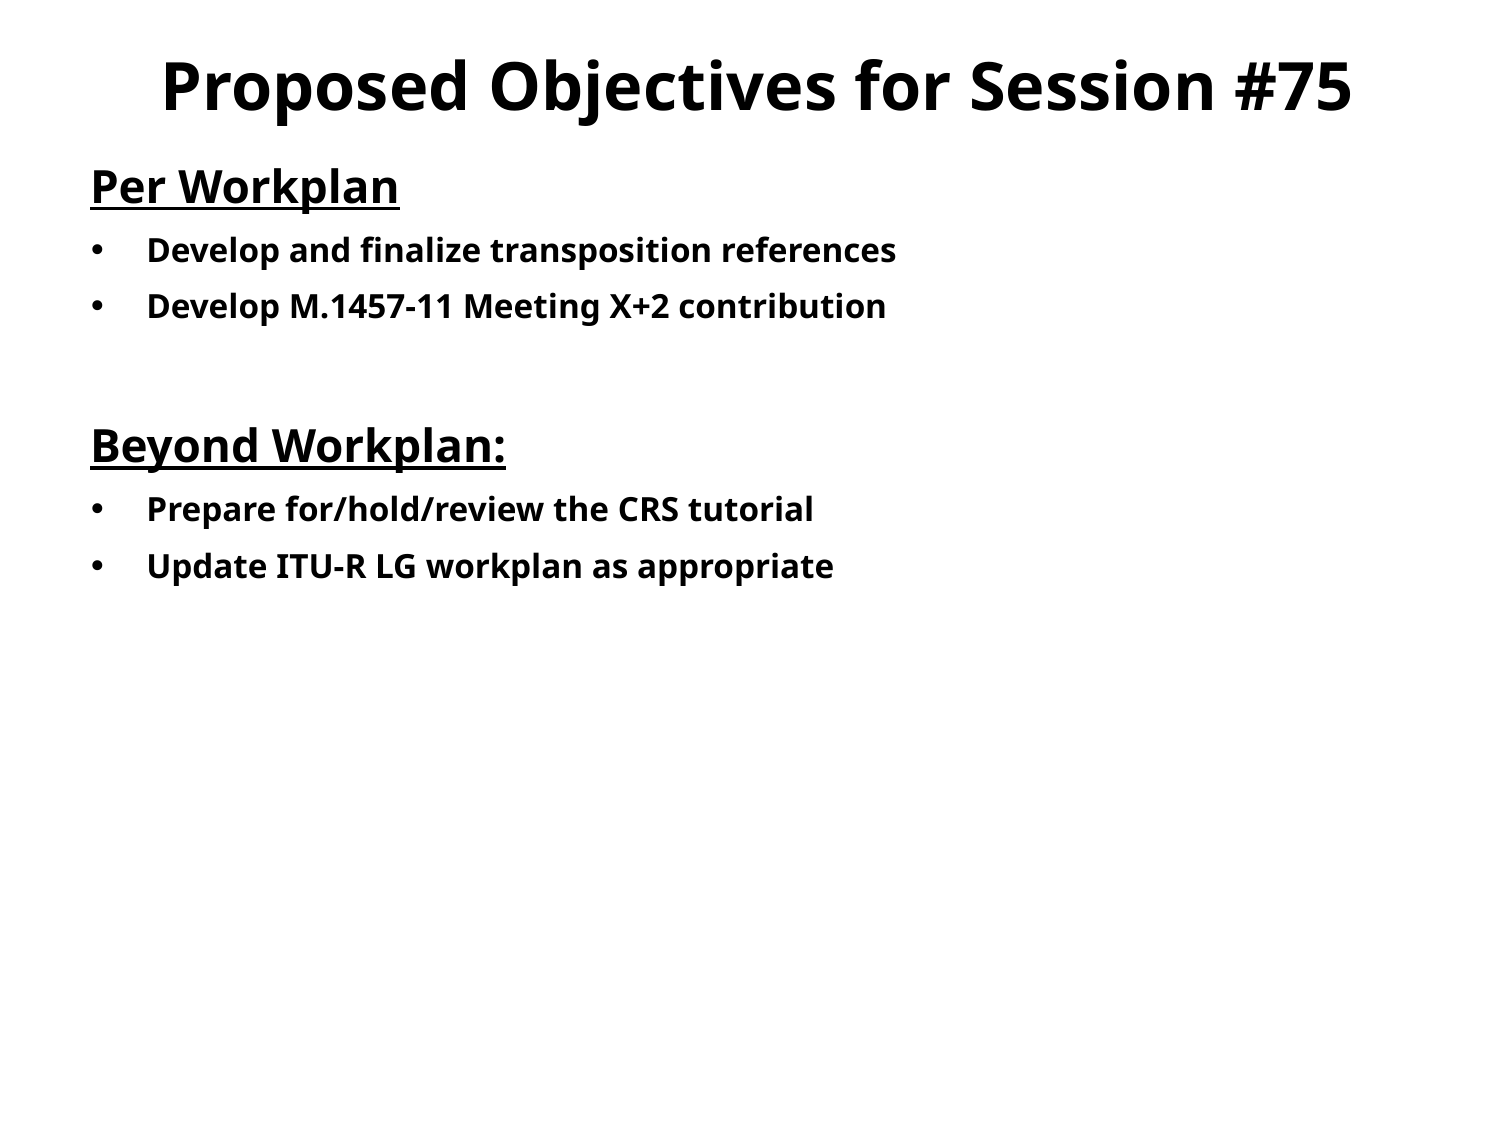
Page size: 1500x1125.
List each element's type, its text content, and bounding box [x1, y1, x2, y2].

list Per Workplan Develop and finalize transposition references Develop M.1457-11 Meeting X+2 contribution Beyond Workplan: Prepare for/hold/review the CRS tutorial Update ITU-R LG workplan as appropriate [75, 149, 1425, 1063]
title Proposed Objectives for Session #75 [75, 36, 1425, 149]
